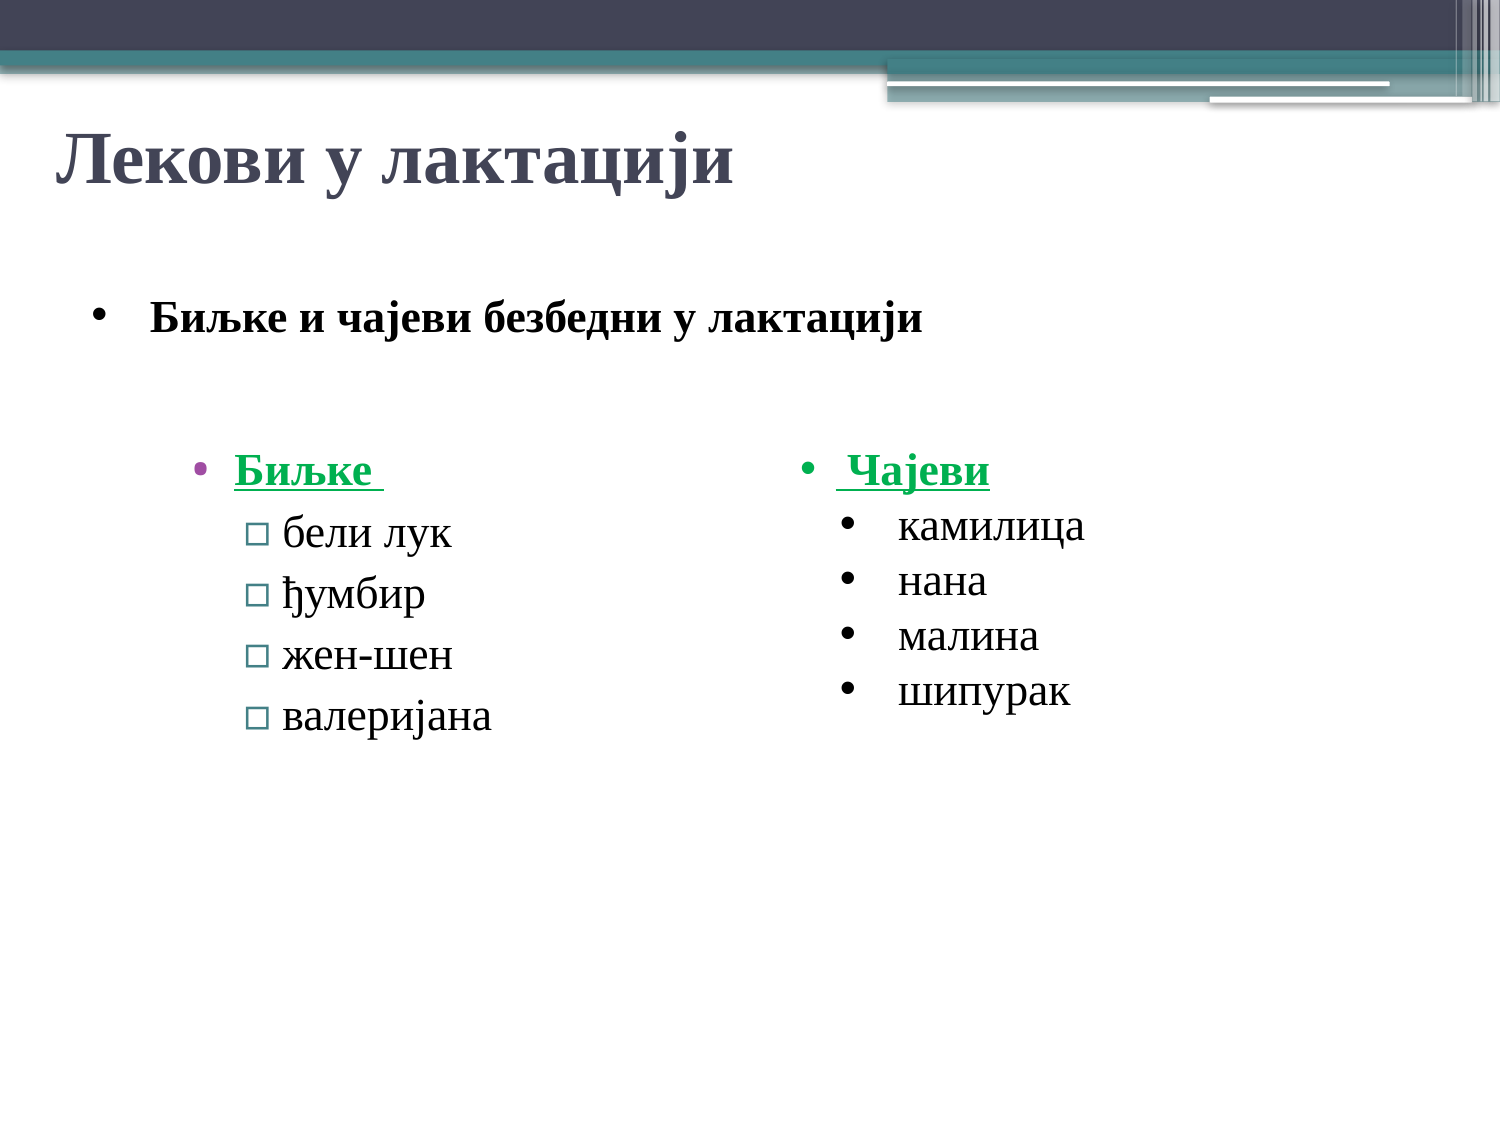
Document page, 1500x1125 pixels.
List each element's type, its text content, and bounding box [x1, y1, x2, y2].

title Лекови у лактацији [41, 66, 1392, 242]
list Биљке бели лук ђумбир жен-шен валеријана [159, 432, 587, 981]
text_box Биљке и чајеви безбедни у лактацији [76, 278, 1164, 349]
text_box Чајеви камилица нана малина шипурак [785, 432, 1282, 788]
